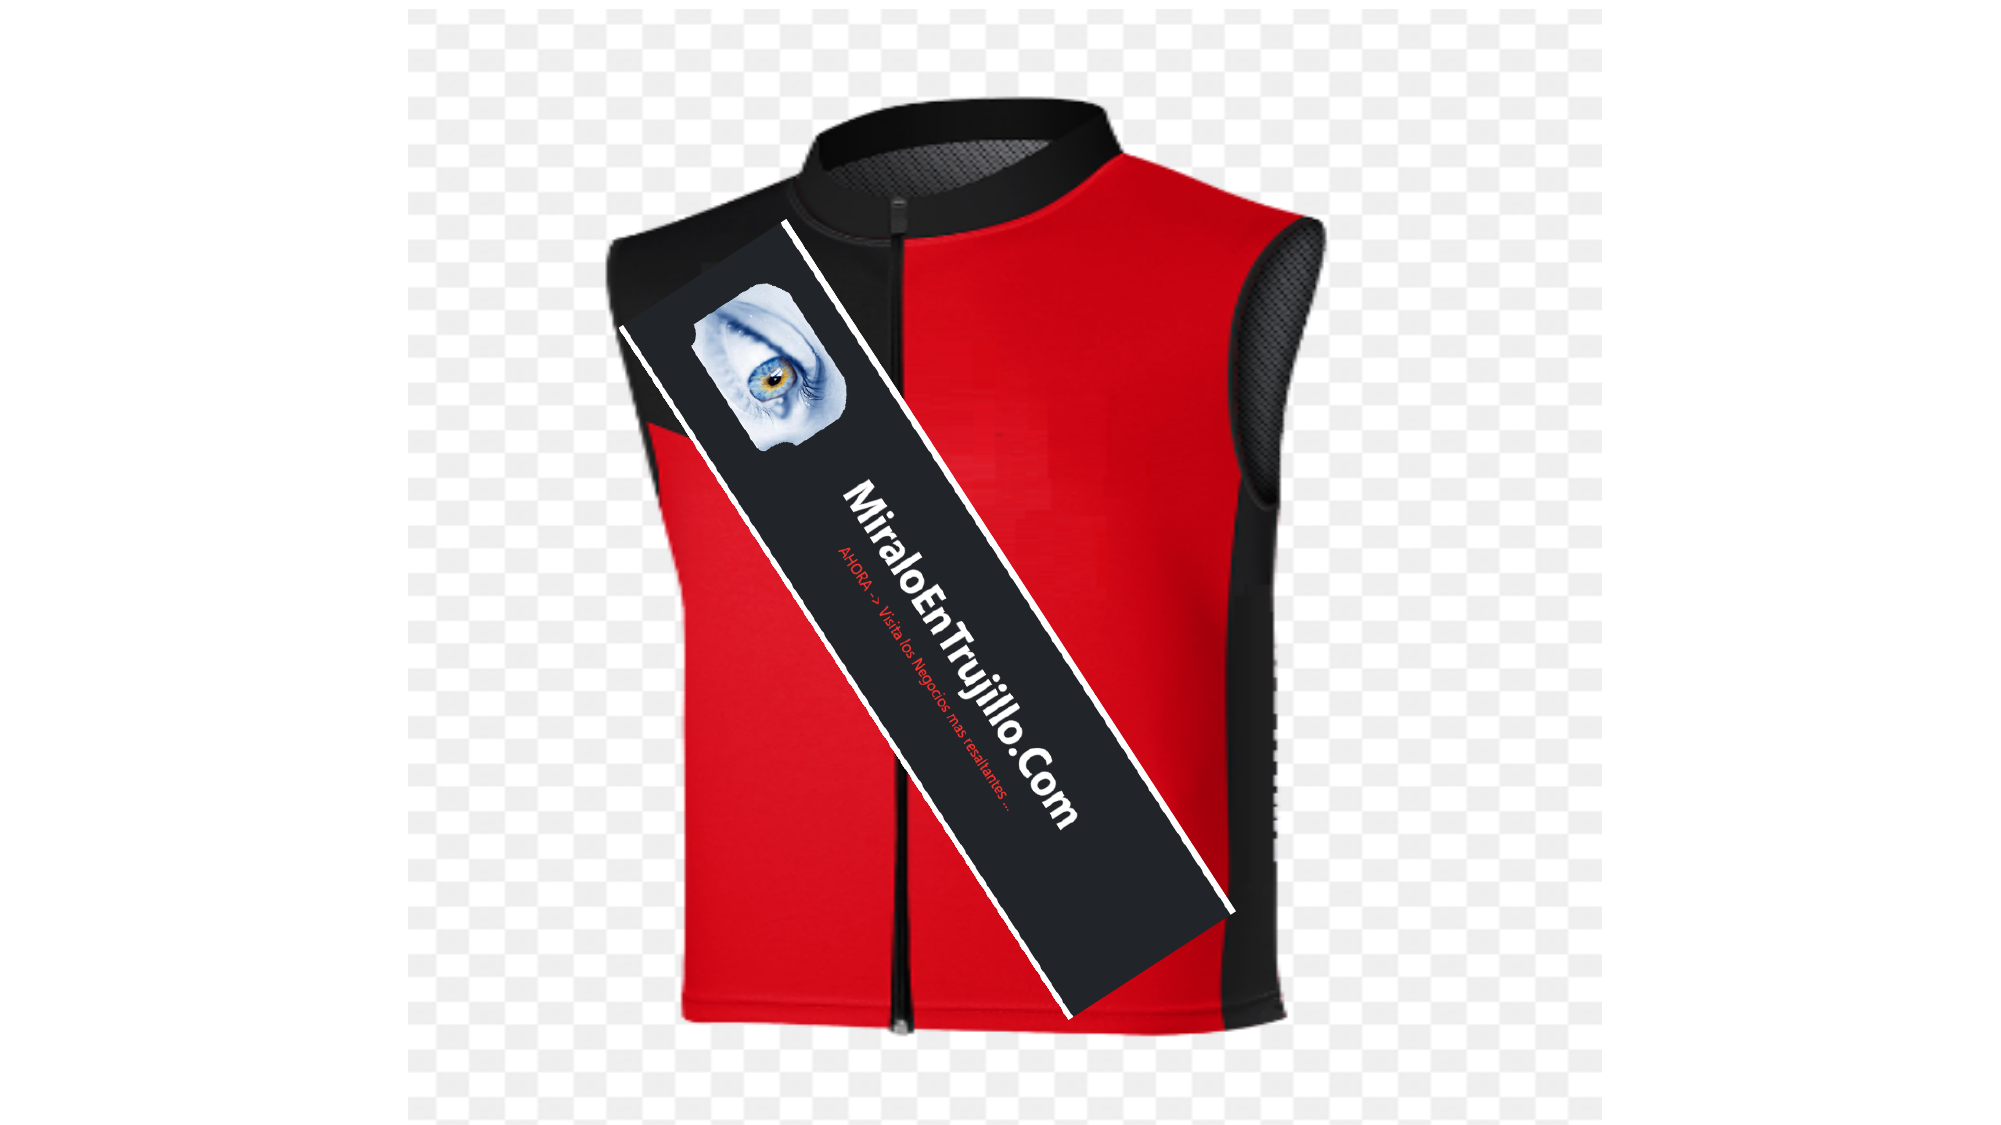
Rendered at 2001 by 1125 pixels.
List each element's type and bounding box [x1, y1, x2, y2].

picture [408, 9, 1602, 1125]
